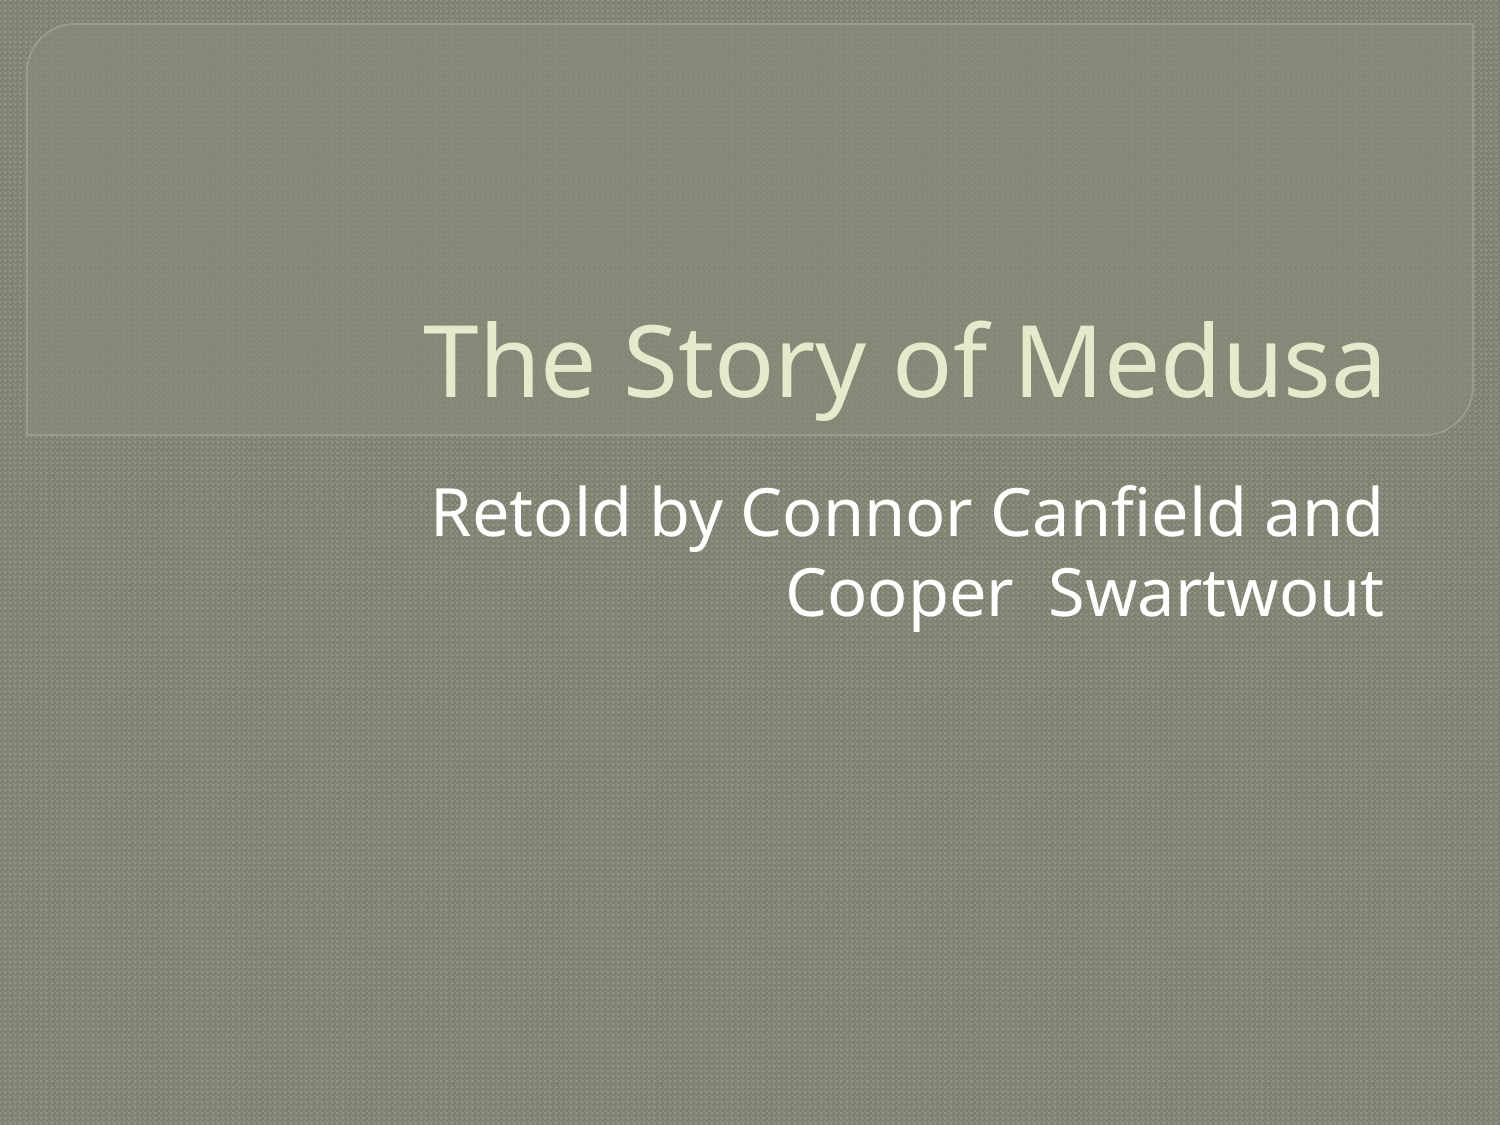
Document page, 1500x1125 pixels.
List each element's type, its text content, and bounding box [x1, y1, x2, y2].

subtitle Retold by Connor Canfield and Cooper Swartwout [350, 462, 1427, 750]
title The Story of Medusa [76, 62, 1427, 425]
